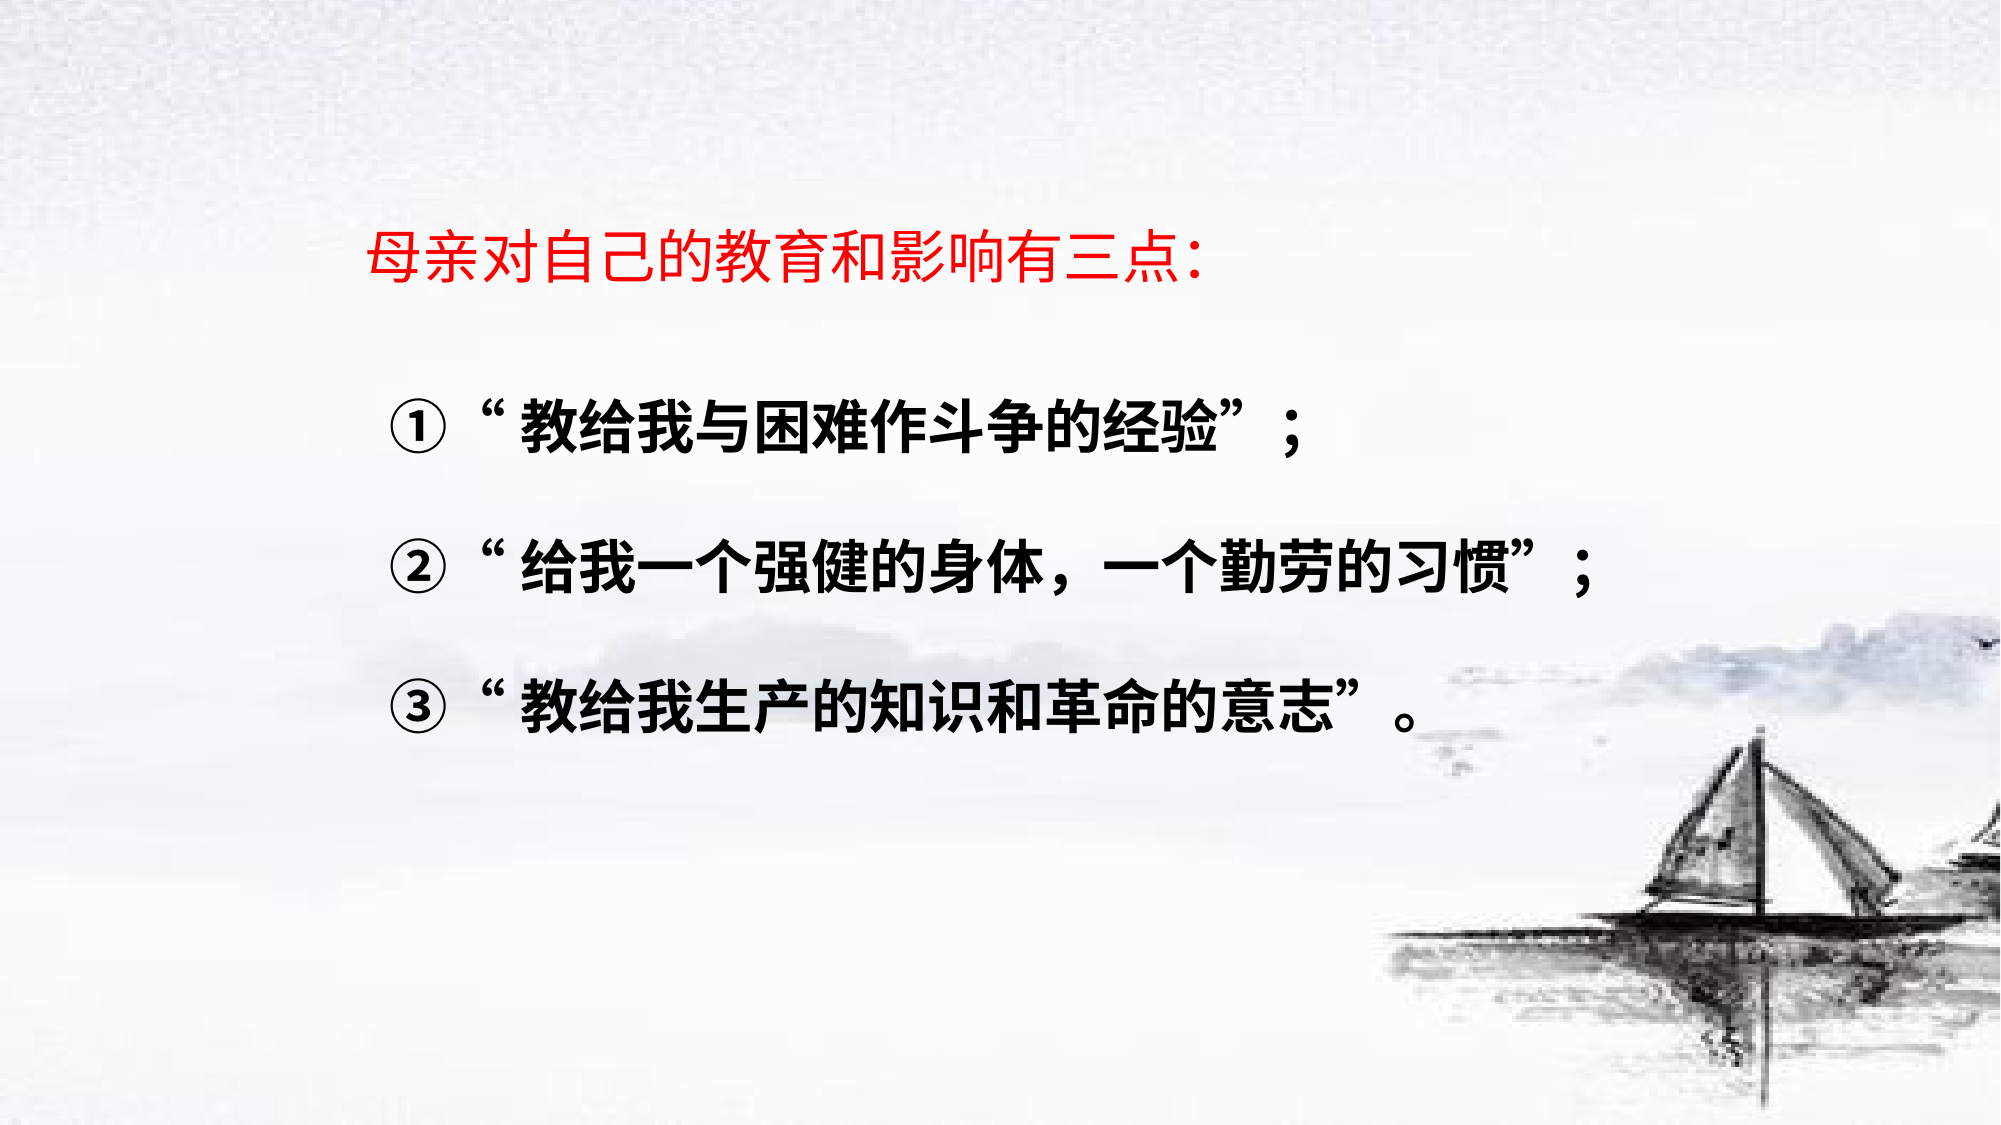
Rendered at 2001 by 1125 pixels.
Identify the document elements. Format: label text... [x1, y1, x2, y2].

text_box 母亲对自己的教育和影响有三点： [350, 212, 1296, 298]
picture [0, 0, 2001, 1125]
text_box ①“教给我与困难作斗争的经验”； ②“给我一个强健的身体，一个勤劳的习惯”； ③“教给我生产的知识和革命的意志”。 [375, 312, 1675, 748]
